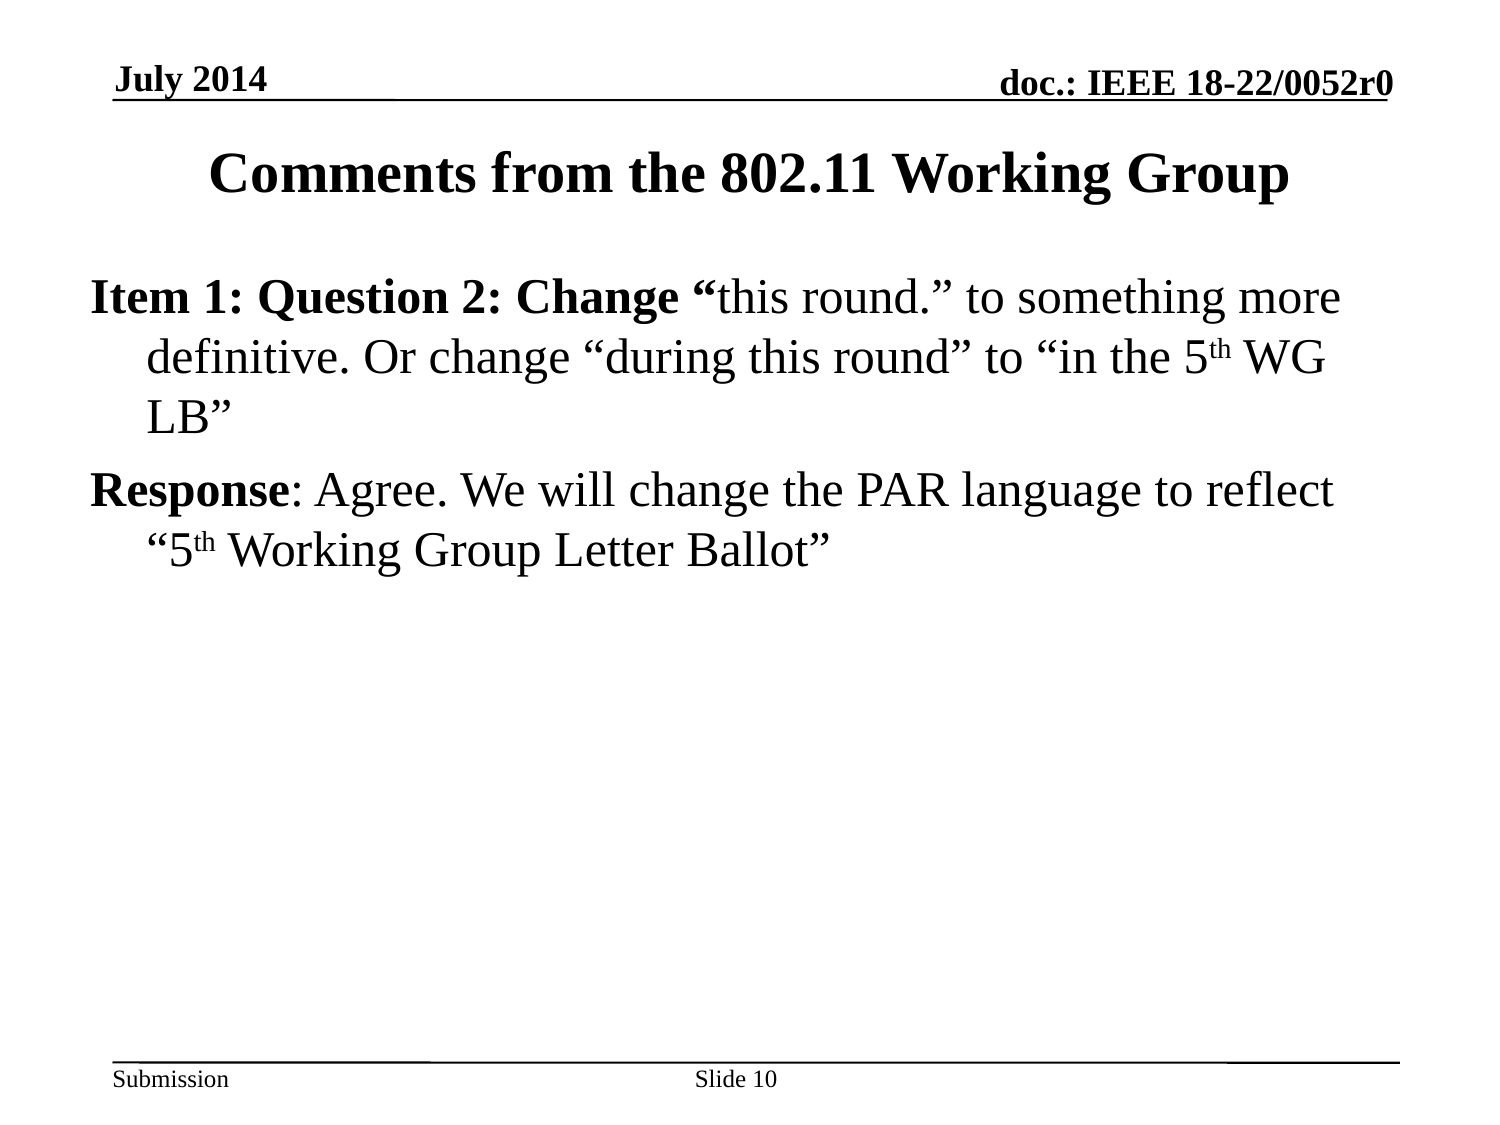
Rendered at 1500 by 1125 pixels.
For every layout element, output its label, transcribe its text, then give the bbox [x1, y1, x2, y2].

list Item 1: Question 2: Change “this round.” to something more definitive. Or change “during this round” to “in the 5th WG LB” Response: Agree. We will change the PAR language to reflect “5th Working Group Letter Ballot” [74, 255, 1426, 932]
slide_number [114, 54, 423, 100]
slide_number Slide 10 [672, 1061, 800, 1123]
title Comments from the 802.11 Working Group [112, 112, 1388, 226]
